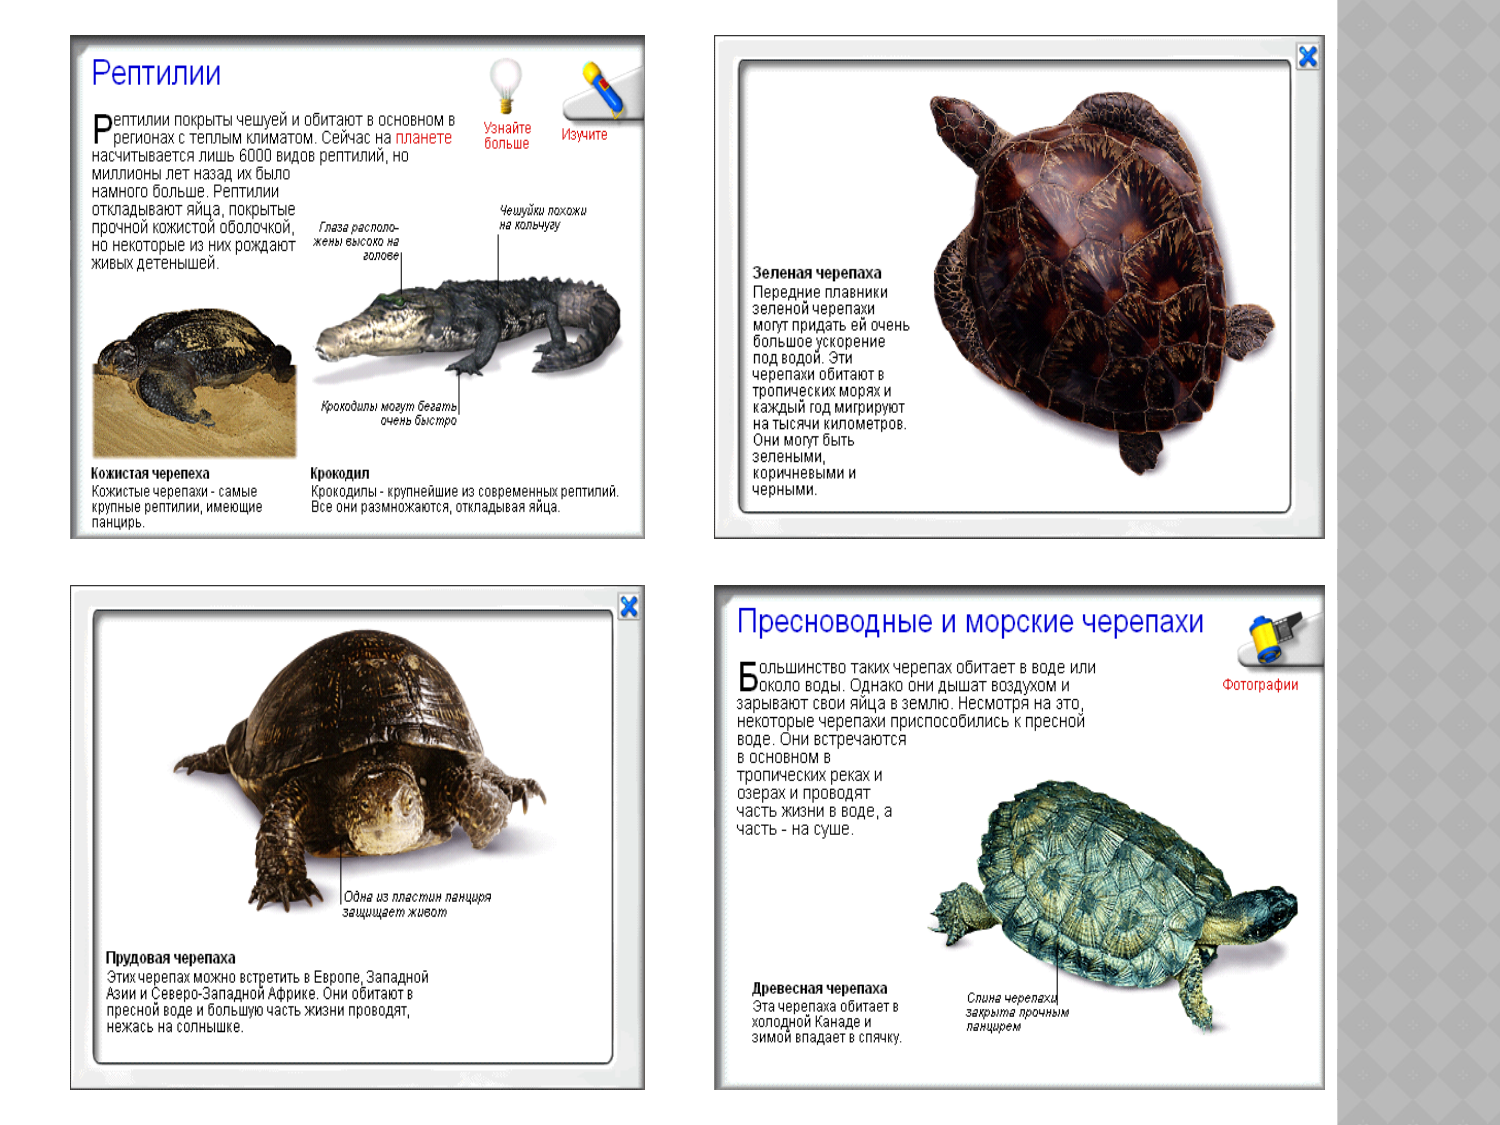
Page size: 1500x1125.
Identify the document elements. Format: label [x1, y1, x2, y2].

picture [714, 585, 1325, 1091]
picture [69, 34, 645, 540]
picture [69, 585, 645, 1091]
picture [714, 34, 1325, 540]
